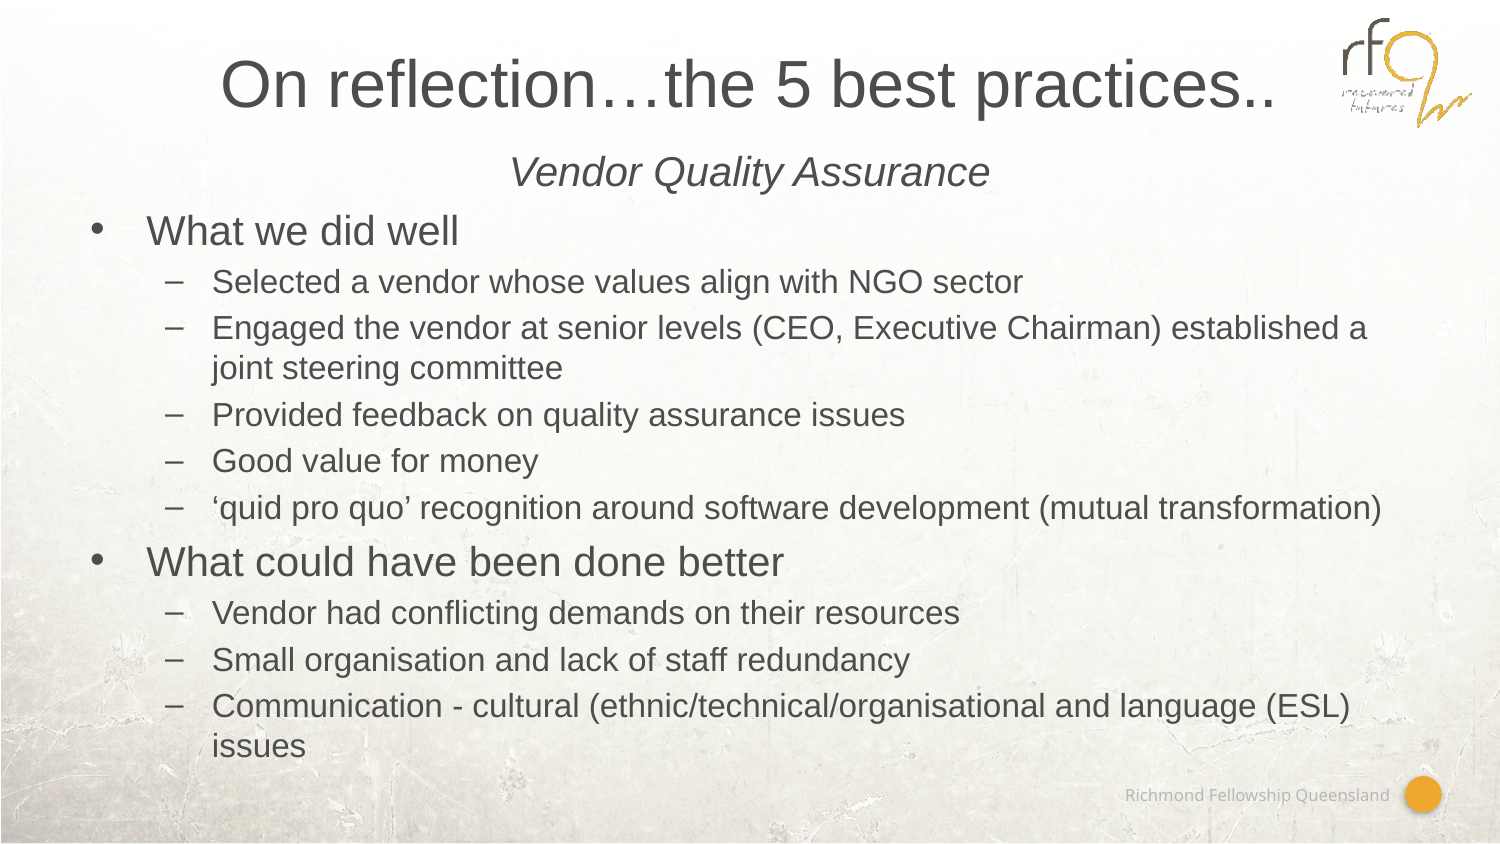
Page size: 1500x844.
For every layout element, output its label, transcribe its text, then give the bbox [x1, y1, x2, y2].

list Vendor Quality Assurance What we did well Selected a vendor whose values align with NGO sector Engaged the vendor at senior levels (CEO, Executive Chairman) established a joint steering committee Provided feedback on quality assurance issues Good value for money ‘quid pro quo’ recognition around software development (mutual transformation) What could have been done better Vendor had conflicting demands on their resources Small organisation and lack of staff redundancy Communication - cultural (ethnic/technical/organisational and language (ESL) issues [74, 137, 1426, 772]
picture [0, 0, 1500, 844]
title On reflection…the 5 best practices.. [75, 33, 1425, 137]
